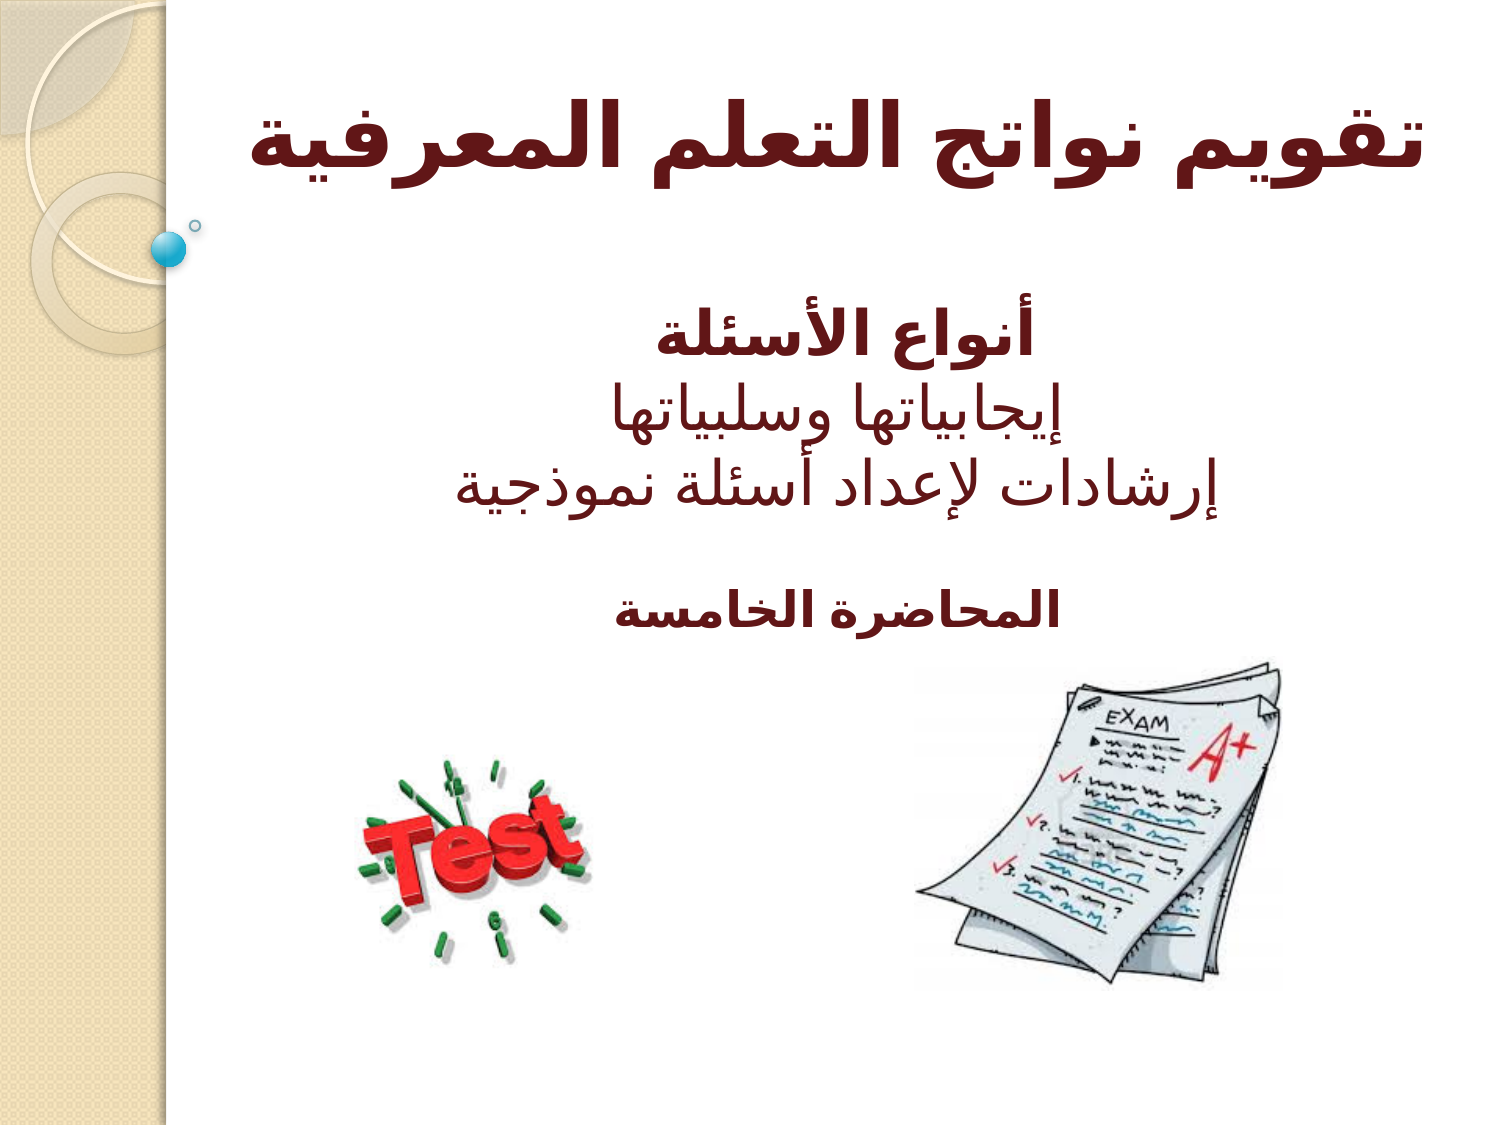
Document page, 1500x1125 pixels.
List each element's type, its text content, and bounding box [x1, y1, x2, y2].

title تقويم نواتج التعلم المعرفية أنواع الأسئلة إيجابياتها وسلبياتها إرشادات لإعداد أسئلة نموذجية المحاضرة الخامسة [230, 54, 1446, 646]
picture [292, 667, 645, 1020]
picture [913, 655, 1283, 991]
